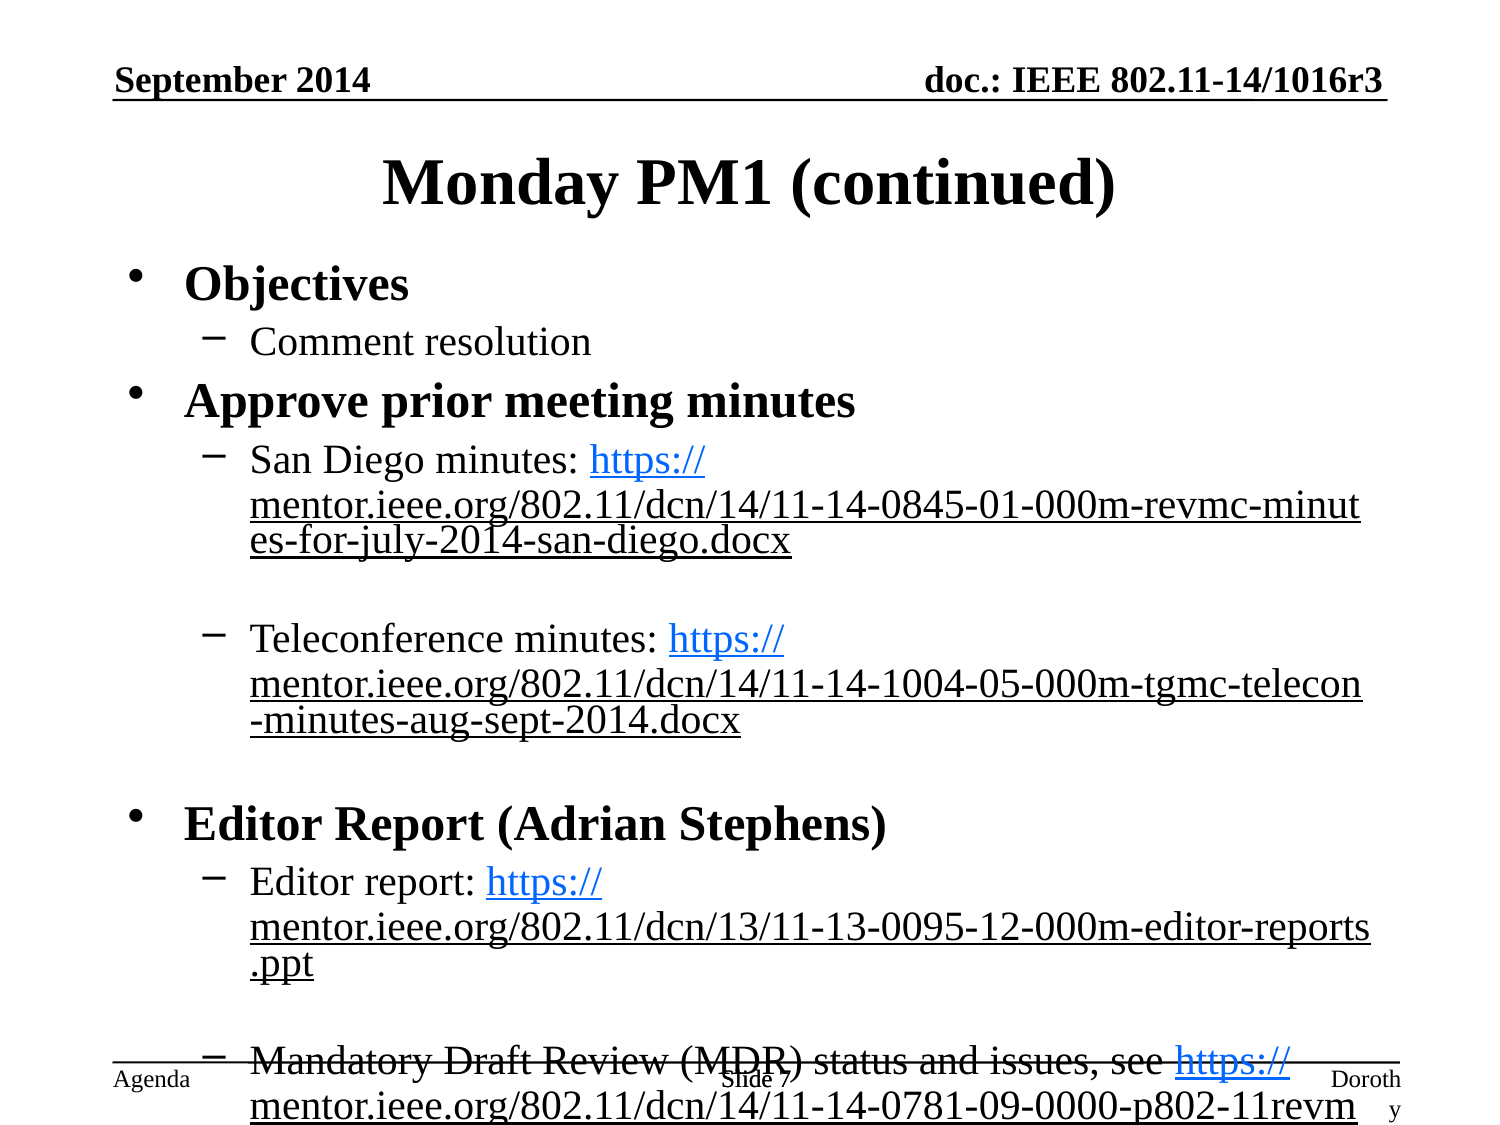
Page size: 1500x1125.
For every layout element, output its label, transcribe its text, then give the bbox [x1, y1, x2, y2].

footer Dorothy Stanley, Aruba Networks [1325, 1062, 1402, 1093]
list Objectives Comment resolution Approve prior meeting minutes San Diego minutes: https://mentor.ieee.org/802.11/dcn/14/11-14-0845-01-000m-revmc-minutes-for-july-2014-san-diego.docx Teleconference minutes: https://mentor.ieee.org/802.11/dcn/14/11-14-1004-05-000m-tgmc-telecon-minutes-aug-sept-2014.docx Editor Report (Adrian Stephens) Editor report: https://mentor.ieee.org/802.11/dcn/13/11-13-0095-12-000m-editor-reports.ppt Mandatory Draft Review (MDR) status and issues, see https://mentor.ieee.org/802.11/dcn/14/11-14-0781-09-0000-p802-11revmc-mdr-report.doc [112, 249, 1388, 925]
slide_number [114, 54, 425, 100]
title Monday PM1 (continued) [112, 112, 1388, 249]
text_box Slide 7 [675, 1062, 838, 1093]
